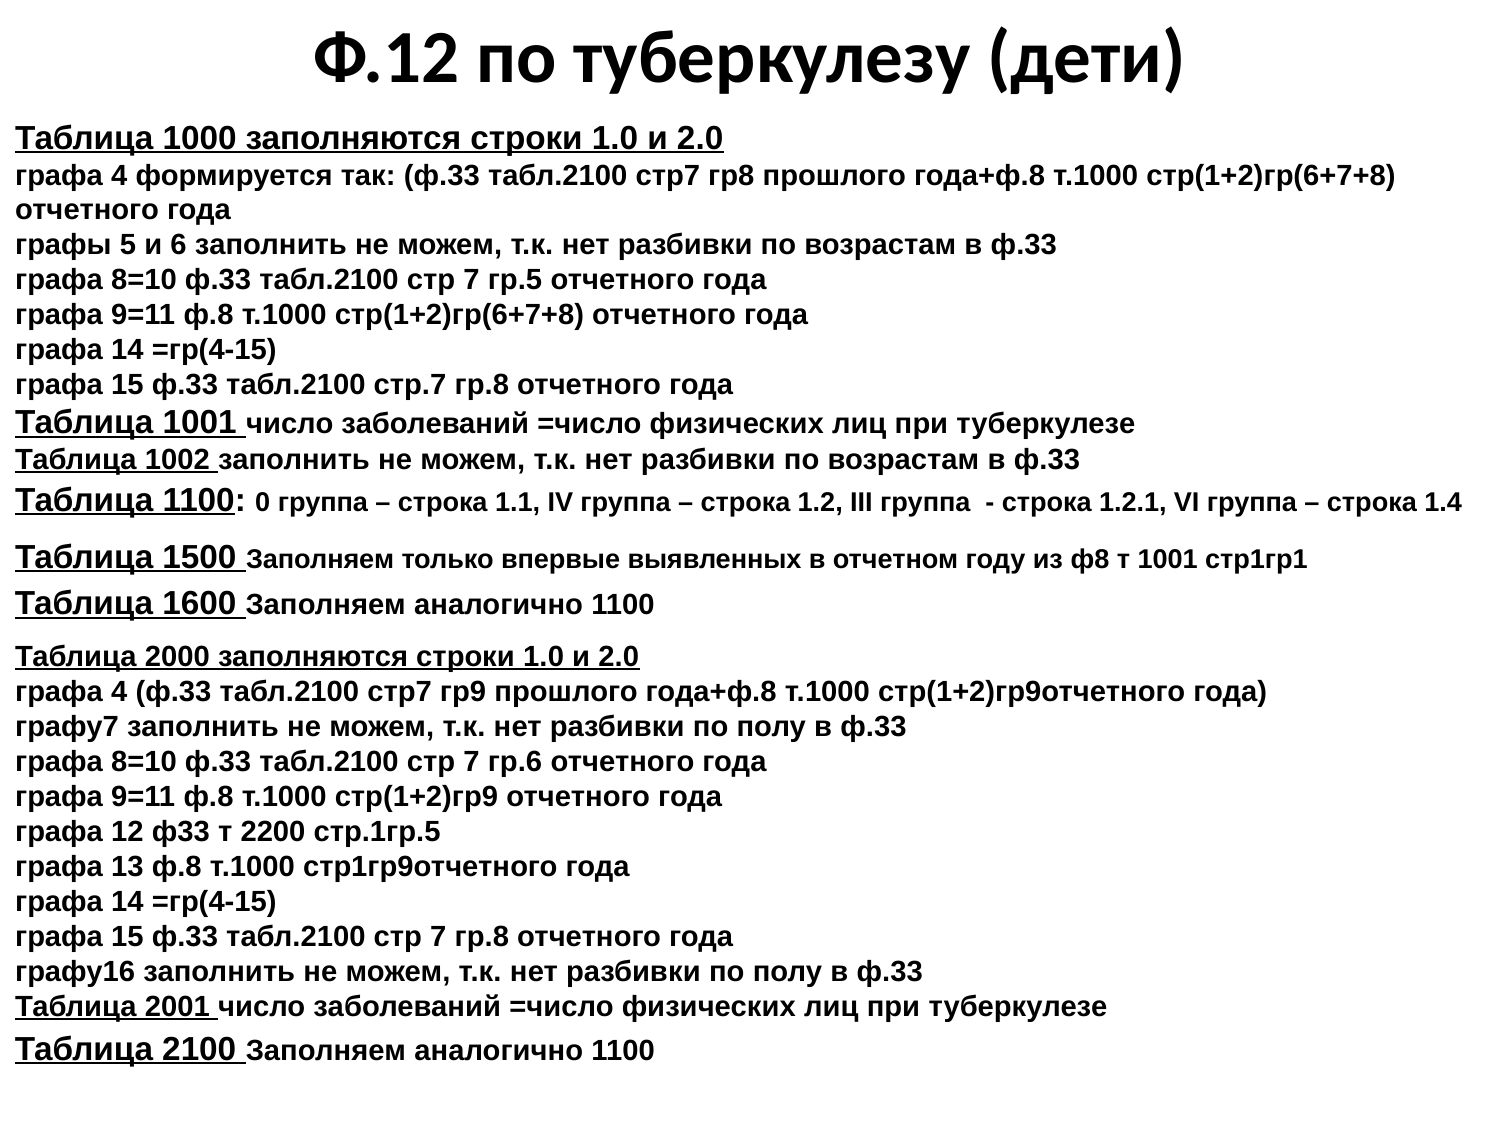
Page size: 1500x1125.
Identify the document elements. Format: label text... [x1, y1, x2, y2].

text_box Таблица 2000 заполняются строки 1.0 и 2.0 графа 4 (ф.33 табл.2100 стр7 гр9 прошлого года+ф.8 т.1000 стр(1+2)гр9отчетного года) графу7 заполнить не можем, т.к. нет разбивки по полу в ф.33 графа 8=10 ф.33 табл.2100 стр 7 гр.6 отчетного года графа 9=11 ф.8 т.1000 стр(1+2)гр9 отчетного года графа 12 ф33 т 2200 стр.1гр.5 графа 13 ф.8 т.1000 стр1гр9отчетного года графа 14 =гр(4-15) графа 15 ф.33 табл.2100 стр 7 гр.8 отчетного года графу16 заполнить не можем, т.к. нет разбивки по полу в ф.33 Таблица 2001 число заболеваний =число физических лиц при туберкулезе [0, 629, 1500, 1030]
text_box Таблица 1600 Заполняем аналогично 1100 [0, 574, 1395, 629]
text_box Ф.12 по туберкулезу (дети) [74, 0, 1425, 82]
text_box Таблица 1000 заполняются строки 1.0 и 2.0 графа 4 формируется так: (ф.33 табл.2100 стр7 гр8 прошлого года+ф.8 т.1000 стр(1+2)гр(6+7+8) отчетного года графы 5 и 6 заполнить не можем, т.к. нет разбивки по возрастам в ф.33 графа 8=10 ф.33 табл.2100 стр 7 гр.5 отчетного года графа 9=11 ф.8 т.1000 стр(1+2)гр(6+7+8) отчетного года графа 14 =гр(4-15) графа 15 ф.33 табл.2100 стр.7 гр.8 отчетного года Таблица 1001 число заболеваний =число физических лиц при туберкулезе Таблица 1002 заполнить не можем, т.к. нет разбивки по возрастам в ф.33 [0, 108, 1500, 470]
text_box Таблица 1500 Заполняем только впервые выявленных в отчетном году из ф8 т 1001 стр1гр1 [0, 527, 1500, 583]
text_box Таблица 1100: 0 группа – строка 1.1, IV группа – строка 1.2, III группа - строка 1.2.1, VI группа – строка 1.4 [0, 470, 1500, 526]
text_box Таблица 2100 Заполняем аналогично 1100 [0, 1019, 1418, 1075]
